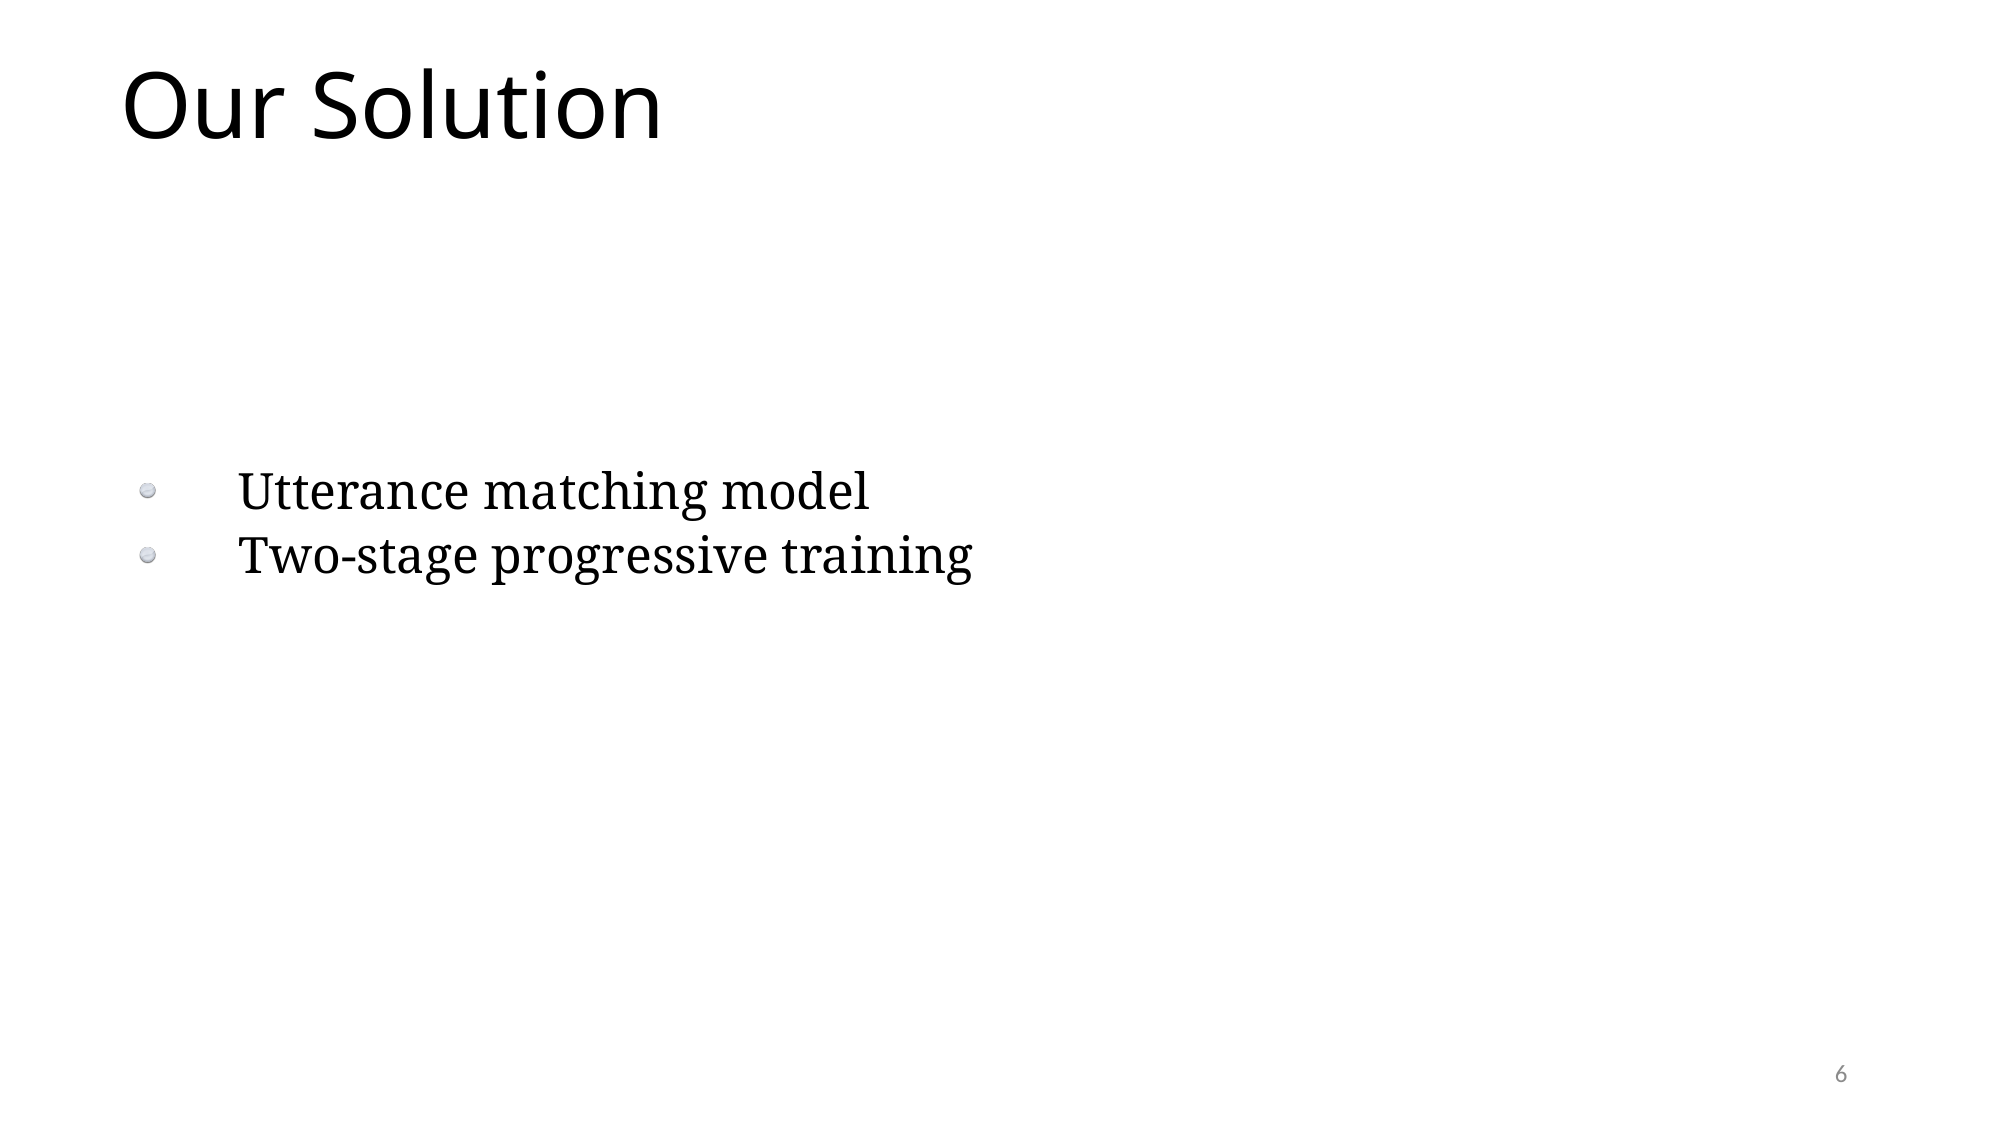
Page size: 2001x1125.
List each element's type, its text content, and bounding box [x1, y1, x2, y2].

title Our Solution [105, 0, 1831, 218]
slide_number 6 [1412, 1042, 1863, 1103]
picture [138, 545, 157, 564]
list Utterance matching model Two-stage progressive training [19, 458, 1037, 703]
picture [138, 481, 157, 499]
